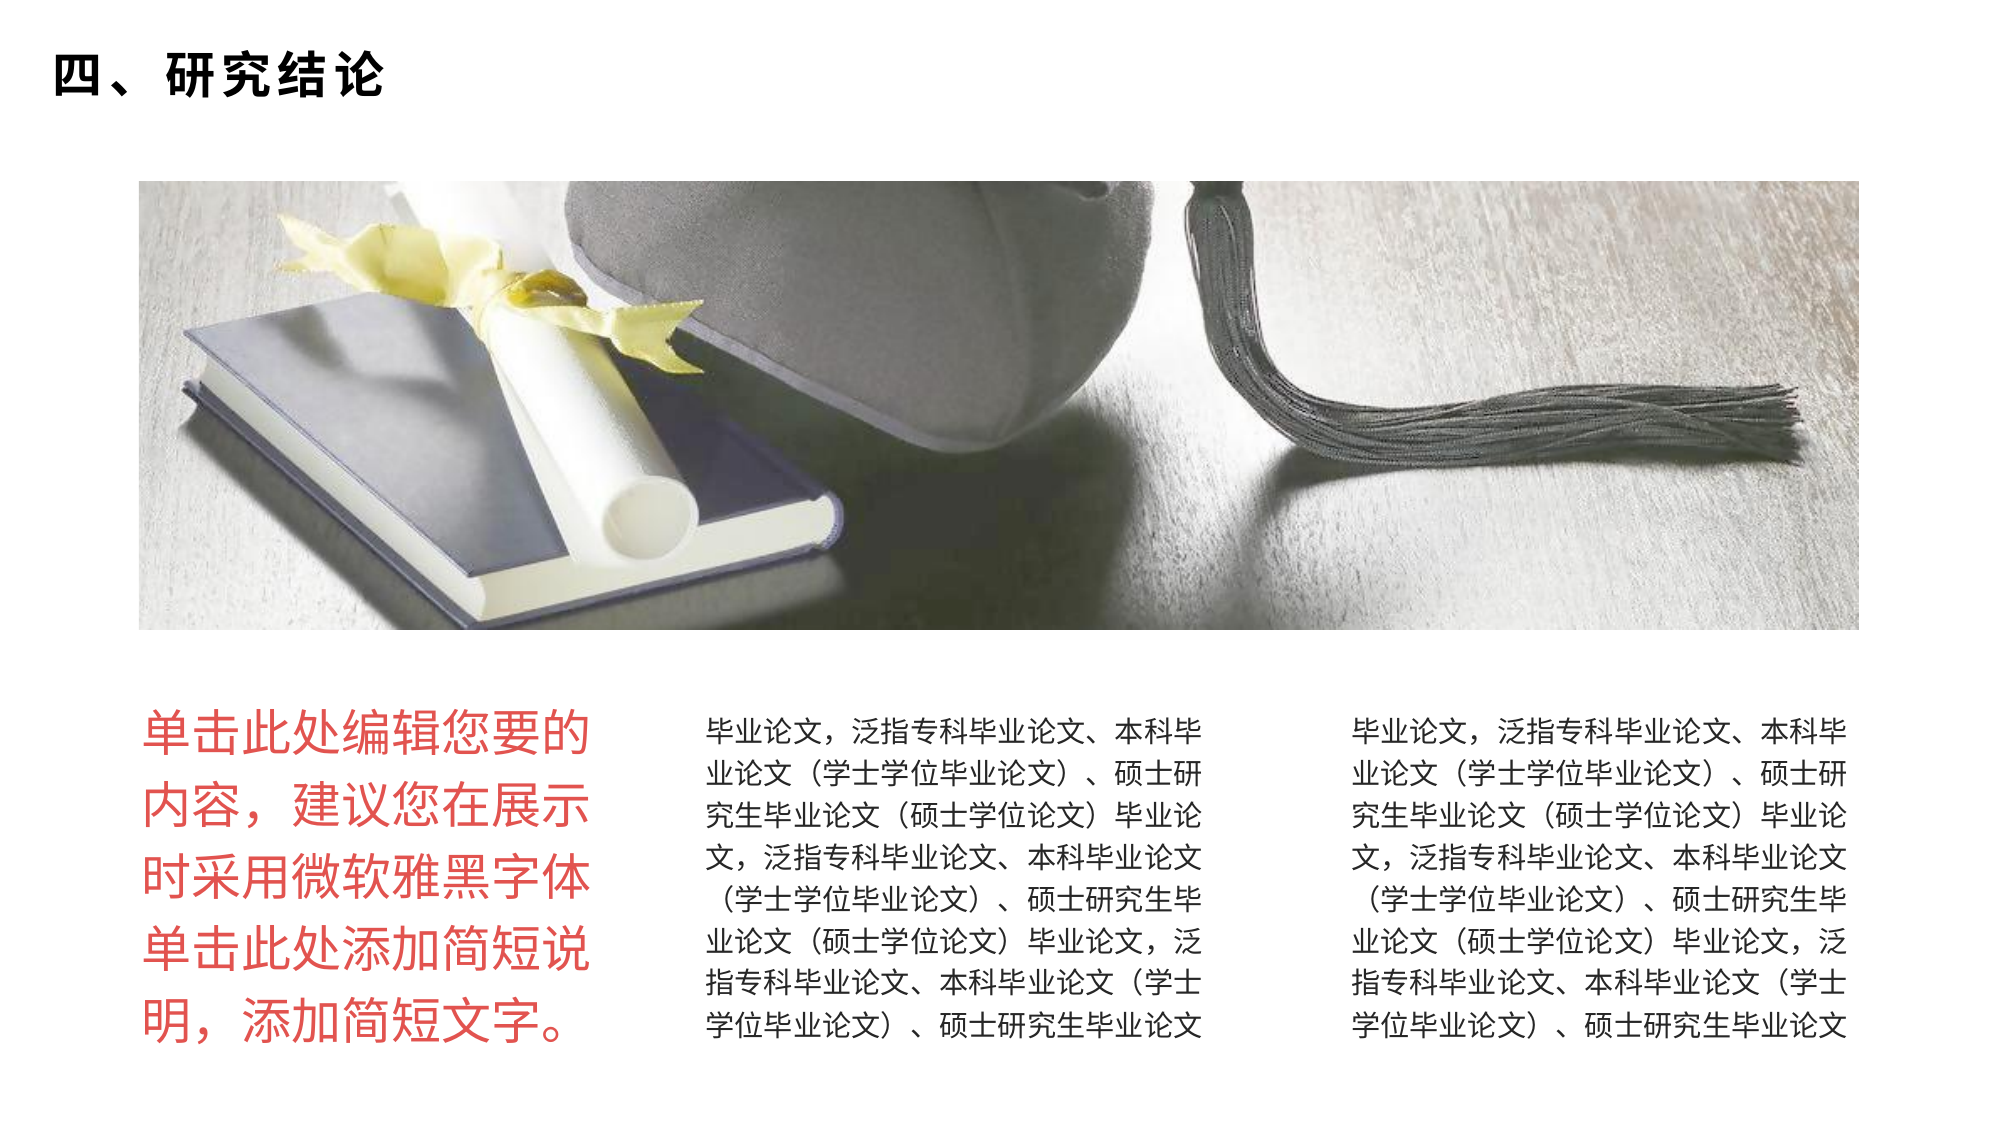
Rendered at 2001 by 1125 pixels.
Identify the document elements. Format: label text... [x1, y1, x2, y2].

text_box 单击此处编辑您要的内容，建议您在展示时采用微软雅黑字体单击此处添加简短说明，添加简短文字。 [141, 689, 597, 1125]
picture [138, 181, 1859, 630]
text_box 四、研究结论 [38, 35, 631, 111]
text_box 毕业论文，泛指专科毕业论文、本科毕业论文（学士学位毕业论文）、硕士研究生毕业论文（硕士学位论文）毕业论文，泛指专科毕业论文、本科毕业论文（学士学位毕业论文）、硕士研究生毕业论文（硕士学位论文）毕业论文，泛指专科毕业论文、本科毕业论文（学士学位毕业论文）、硕士研究生毕业论文 [705, 706, 1214, 1090]
text_box 毕业论文，泛指专科毕业论文、本科毕业论文（学士学位毕业论文）、硕士研究生毕业论文（硕士学位论文）毕业论文，泛指专科毕业论文、本科毕业论文（学士学位毕业论文）、硕士研究生毕业论文（硕士学位论文）毕业论文，泛指专科毕业论文、本科毕业论文（学士学位毕业论文）、硕士研究生毕业论文 [1351, 706, 1859, 1090]
